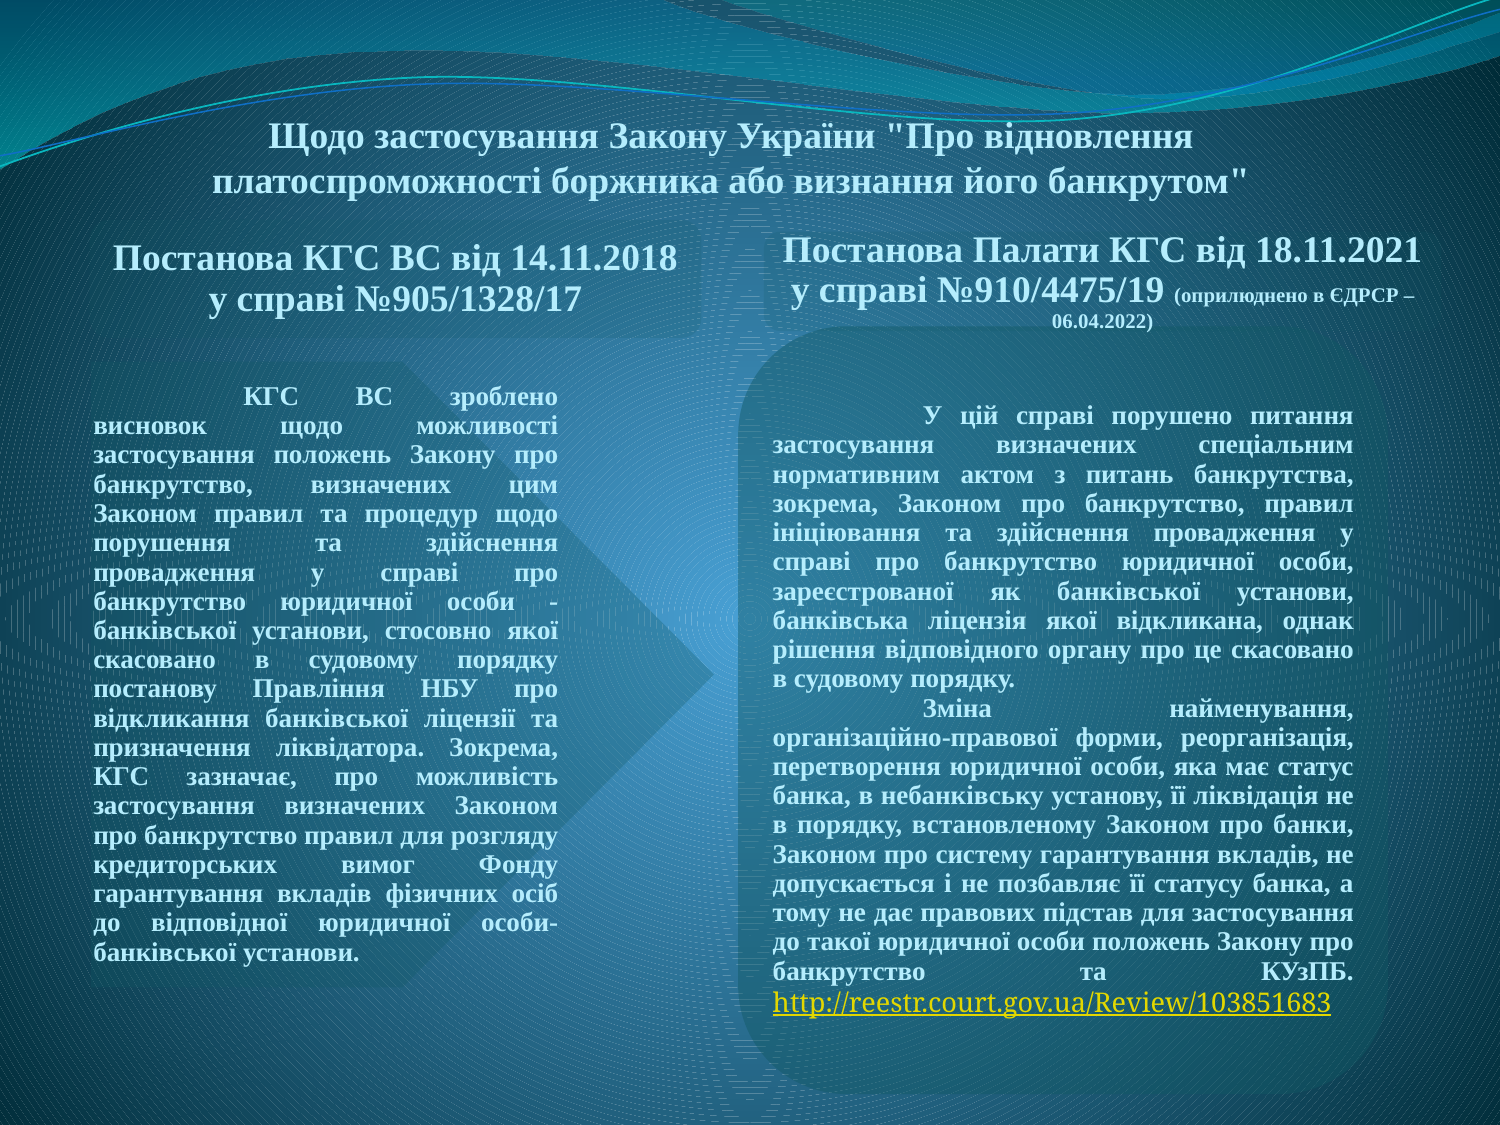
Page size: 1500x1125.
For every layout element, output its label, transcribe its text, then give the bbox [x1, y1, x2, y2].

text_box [89, 219, 702, 339]
text_box Щодо застосування Закону України "Про відновлення платоспроможності боржника або визнання його банкрутом" [100, 196, 1365, 421]
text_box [737, 337, 1389, 1083]
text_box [90, 302, 715, 1048]
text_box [763, 231, 1442, 339]
